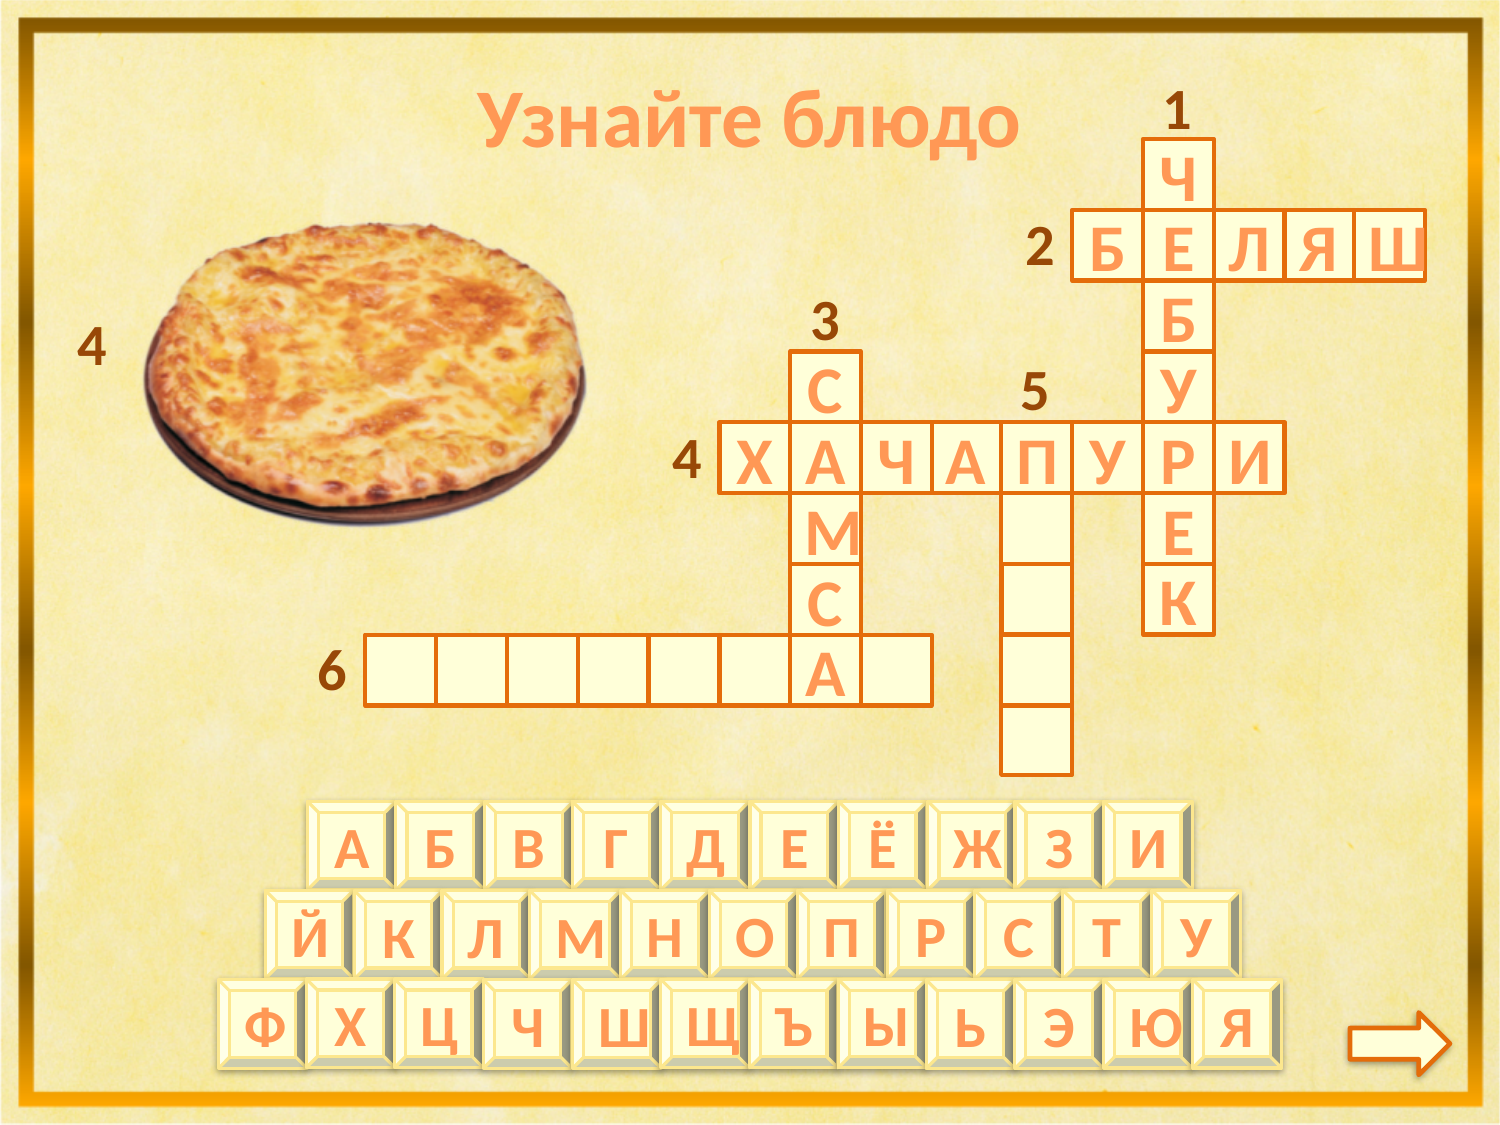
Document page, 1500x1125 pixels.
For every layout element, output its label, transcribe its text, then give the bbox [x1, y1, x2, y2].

text_box Н [620, 889, 706, 977]
text_box [580, 633, 651, 708]
text_box [999, 708, 1074, 777]
text_box [438, 633, 509, 708]
text_box Л [441, 889, 526, 976]
text_box 3 [795, 275, 855, 360]
text_box Г [571, 800, 657, 888]
text_box [999, 565, 1074, 637]
text_box Ы [837, 978, 922, 1069]
text_box Ш [572, 979, 657, 1069]
text_box 4 [62, 299, 119, 385]
text_box К [353, 889, 438, 976]
text_box Ц [394, 978, 481, 1069]
text_box А [1196, 980, 1278, 990]
text_box Е [749, 800, 835, 888]
text_box И [399, 802, 481, 812]
text_box Д [660, 800, 746, 888]
text_box Е [1141, 495, 1216, 566]
text_box С [788, 565, 863, 637]
text_box Ю [1103, 978, 1189, 1069]
text_box У [664, 802, 746, 812]
text_box Е [664, 980, 746, 990]
text_box [363, 633, 438, 708]
text_box Я [1287, 208, 1356, 283]
text_box 4 [1107, 802, 1189, 811]
text_box Х [717, 420, 788, 495]
text_box Ш [801, 891, 883, 901]
text_box Е [1141, 211, 1216, 283]
text_box 1 [1147, 64, 1208, 149]
text_box Т [1062, 889, 1148, 977]
text_box 5 [1107, 980, 1189, 990]
text_box А [306, 800, 392, 888]
text_box А [533, 891, 617, 901]
text_box И [575, 802, 657, 812]
text_box [721, 633, 788, 708]
text_box [1019, 981, 1099, 990]
text_box У [1141, 354, 1216, 424]
text_box С [788, 349, 863, 424]
text_box П [796, 889, 884, 977]
text_box Ч [863, 420, 934, 495]
text_box Б [1141, 283, 1216, 354]
text_box Ч [482, 979, 569, 1069]
text_box Л [978, 891, 1059, 901]
text_box Ц [311, 802, 392, 812]
text_box С [357, 891, 438, 901]
text_box М [445, 891, 526, 901]
text_box Р [1141, 424, 1216, 495]
text_box В [484, 800, 568, 888]
text_box [863, 633, 934, 708]
text_box У [1151, 889, 1241, 977]
text_box Я [890, 891, 971, 901]
text_box Ч [931, 802, 1011, 812]
text_box Ж [927, 800, 1011, 888]
text_box 5 [488, 802, 568, 812]
text_box Х [1018, 802, 1100, 812]
text_box П [753, 802, 835, 812]
text_box У [1074, 420, 1141, 495]
text_box Б [1066, 891, 1148, 901]
text_box 6 [302, 624, 363, 710]
text_box 4 [657, 412, 717, 498]
text_box М [788, 495, 863, 566]
text_box И [1216, 420, 1287, 495]
text_box З [1014, 800, 1100, 888]
text_box А [269, 891, 350, 900]
text_box [999, 637, 1074, 708]
text_box Щ [660, 978, 746, 1069]
text_box П [1003, 420, 1074, 495]
text_box Е [310, 980, 390, 989]
text_box 5 [1005, 344, 1065, 420]
text_box Ь [925, 979, 1011, 1069]
text_box 2 [1010, 200, 1070, 285]
text_box [651, 633, 721, 708]
text_box Р [886, 889, 971, 977]
text_box Х [305, 978, 391, 1069]
text_box 3 [712, 891, 794, 901]
text_box У [486, 980, 569, 990]
text_box И [1103, 800, 1193, 888]
text_box С [624, 891, 705, 901]
text_box Ъ [748, 978, 834, 1069]
text_box Р [398, 980, 479, 989]
text_box Ш [1356, 208, 1427, 283]
text_box О [708, 889, 794, 977]
text_box С [974, 889, 1059, 977]
text_box Ч [1141, 137, 1216, 212]
text_box 1 [841, 980, 922, 990]
picture [0, 0, 1500, 1125]
text_box Узнайте блюдо [463, 56, 1037, 172]
text_box [509, 633, 580, 708]
text_box [1349, 1011, 1451, 1076]
text_box А [934, 420, 1003, 495]
text_box Б [395, 800, 481, 888]
text_box К [221, 980, 301, 990]
text_box [999, 495, 1074, 566]
text_box Б [1070, 208, 1141, 283]
text_box А [788, 424, 863, 495]
text_box Й [264, 889, 352, 977]
text_box Ч [753, 980, 834, 990]
text_box Ё [837, 800, 924, 888]
text_box К [1141, 566, 1216, 637]
text_box Узнайте блюдо [930, 981, 1010, 990]
text_box А [788, 636, 863, 708]
text_box Э [1014, 979, 1100, 1069]
text_box Я [1192, 978, 1283, 1069]
text_box М [529, 889, 617, 977]
text_box Ф [217, 979, 302, 1069]
text_box Б [576, 980, 657, 990]
text_box Л [1216, 208, 1287, 283]
text_box 2 [1155, 891, 1237, 901]
text_box А [842, 802, 924, 812]
